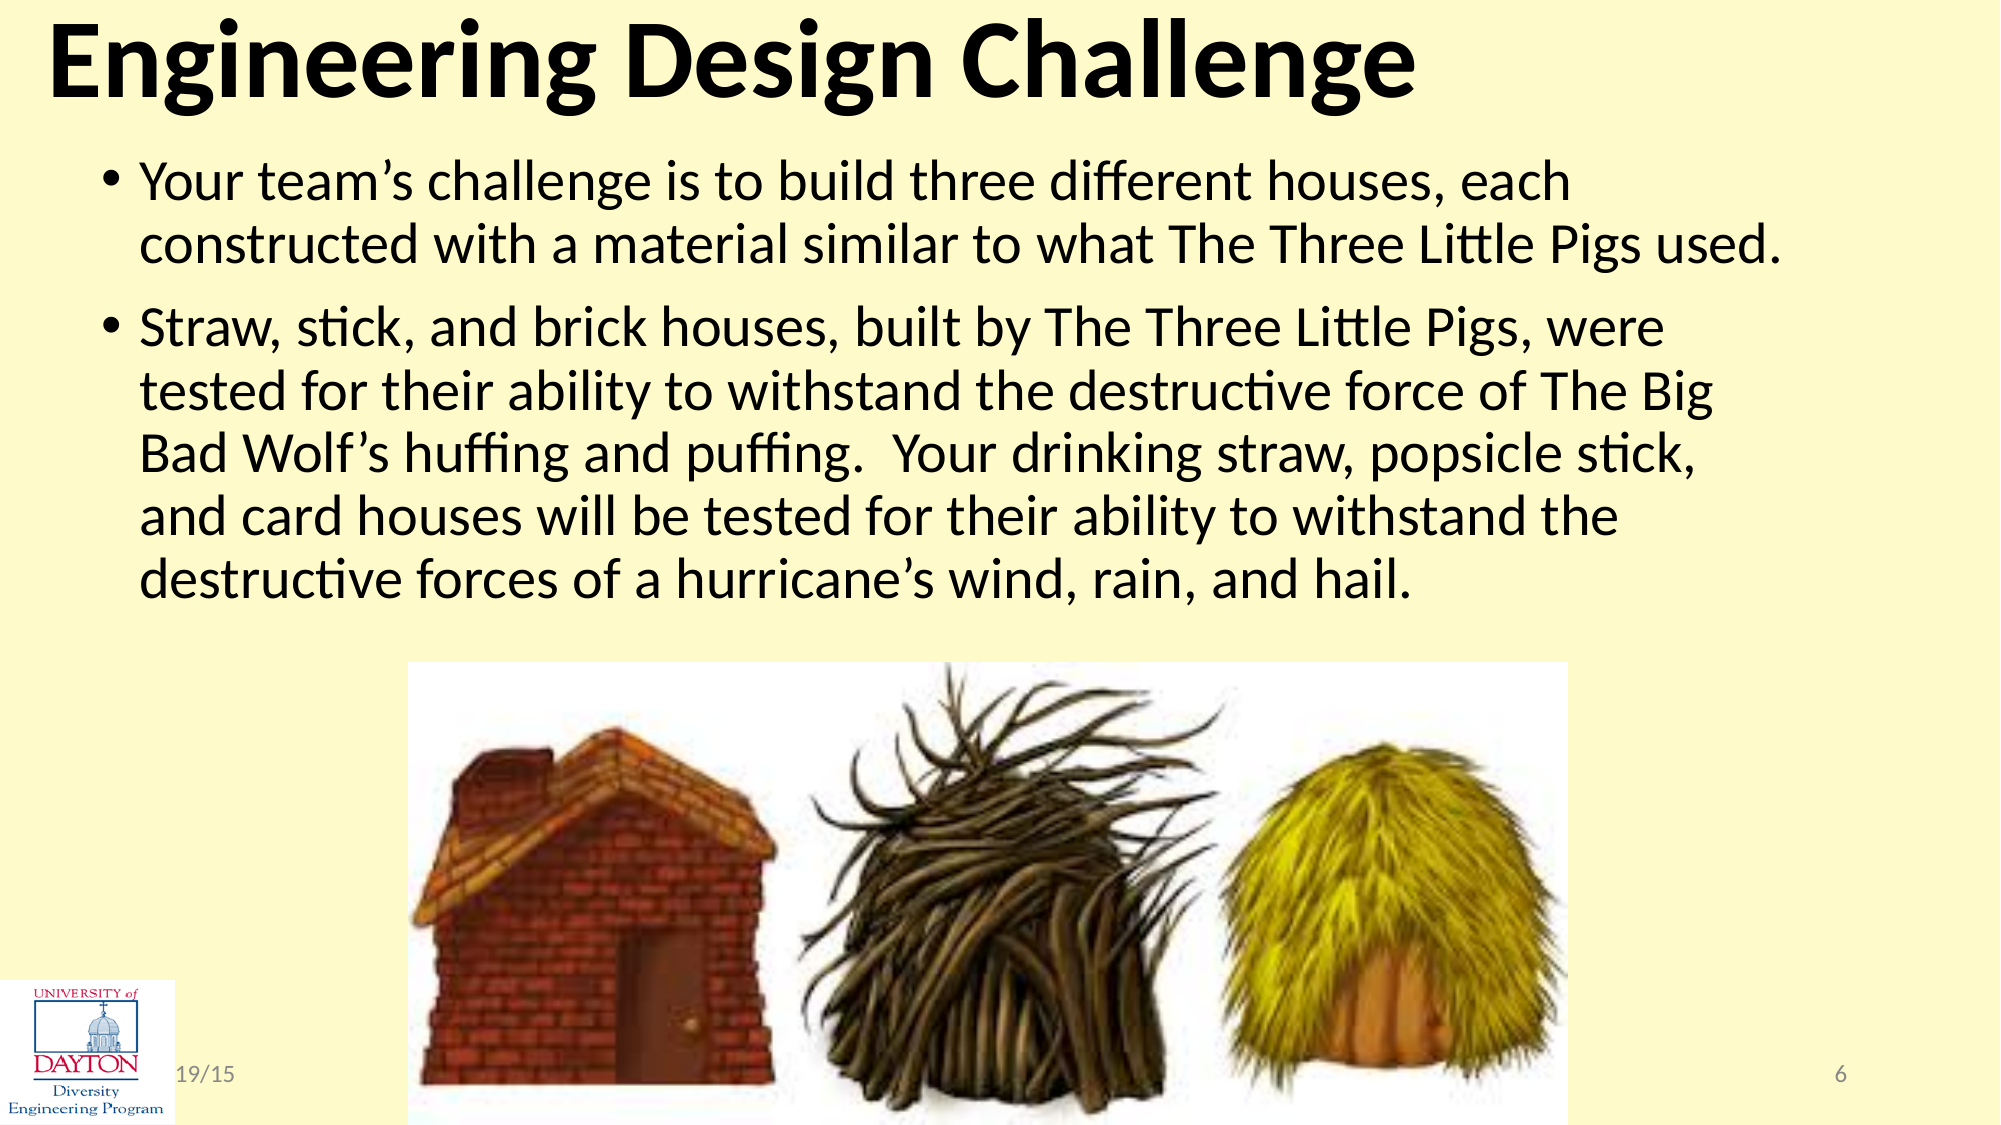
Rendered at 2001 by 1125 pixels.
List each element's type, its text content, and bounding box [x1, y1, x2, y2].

list Your team’s challenge is to build three different houses, each constructed with a material similar to what The Three Little Pigs used. Straw, stick, and brick houses, built by The Three Little Pigs, were tested for their ability to withstand the destructive force of The Big Bad Wolf’s huffing and puffing. Your drinking straw, popsicle stick, and card houses will be tested for their ability to withstand the destructive forces of a hurricane’s wind, rain, and hail. [86, 142, 1812, 857]
text_box Engineering Design Challenge [32, 51, 1758, 181]
picture [408, 662, 1568, 1125]
picture [0, 980, 175, 1125]
